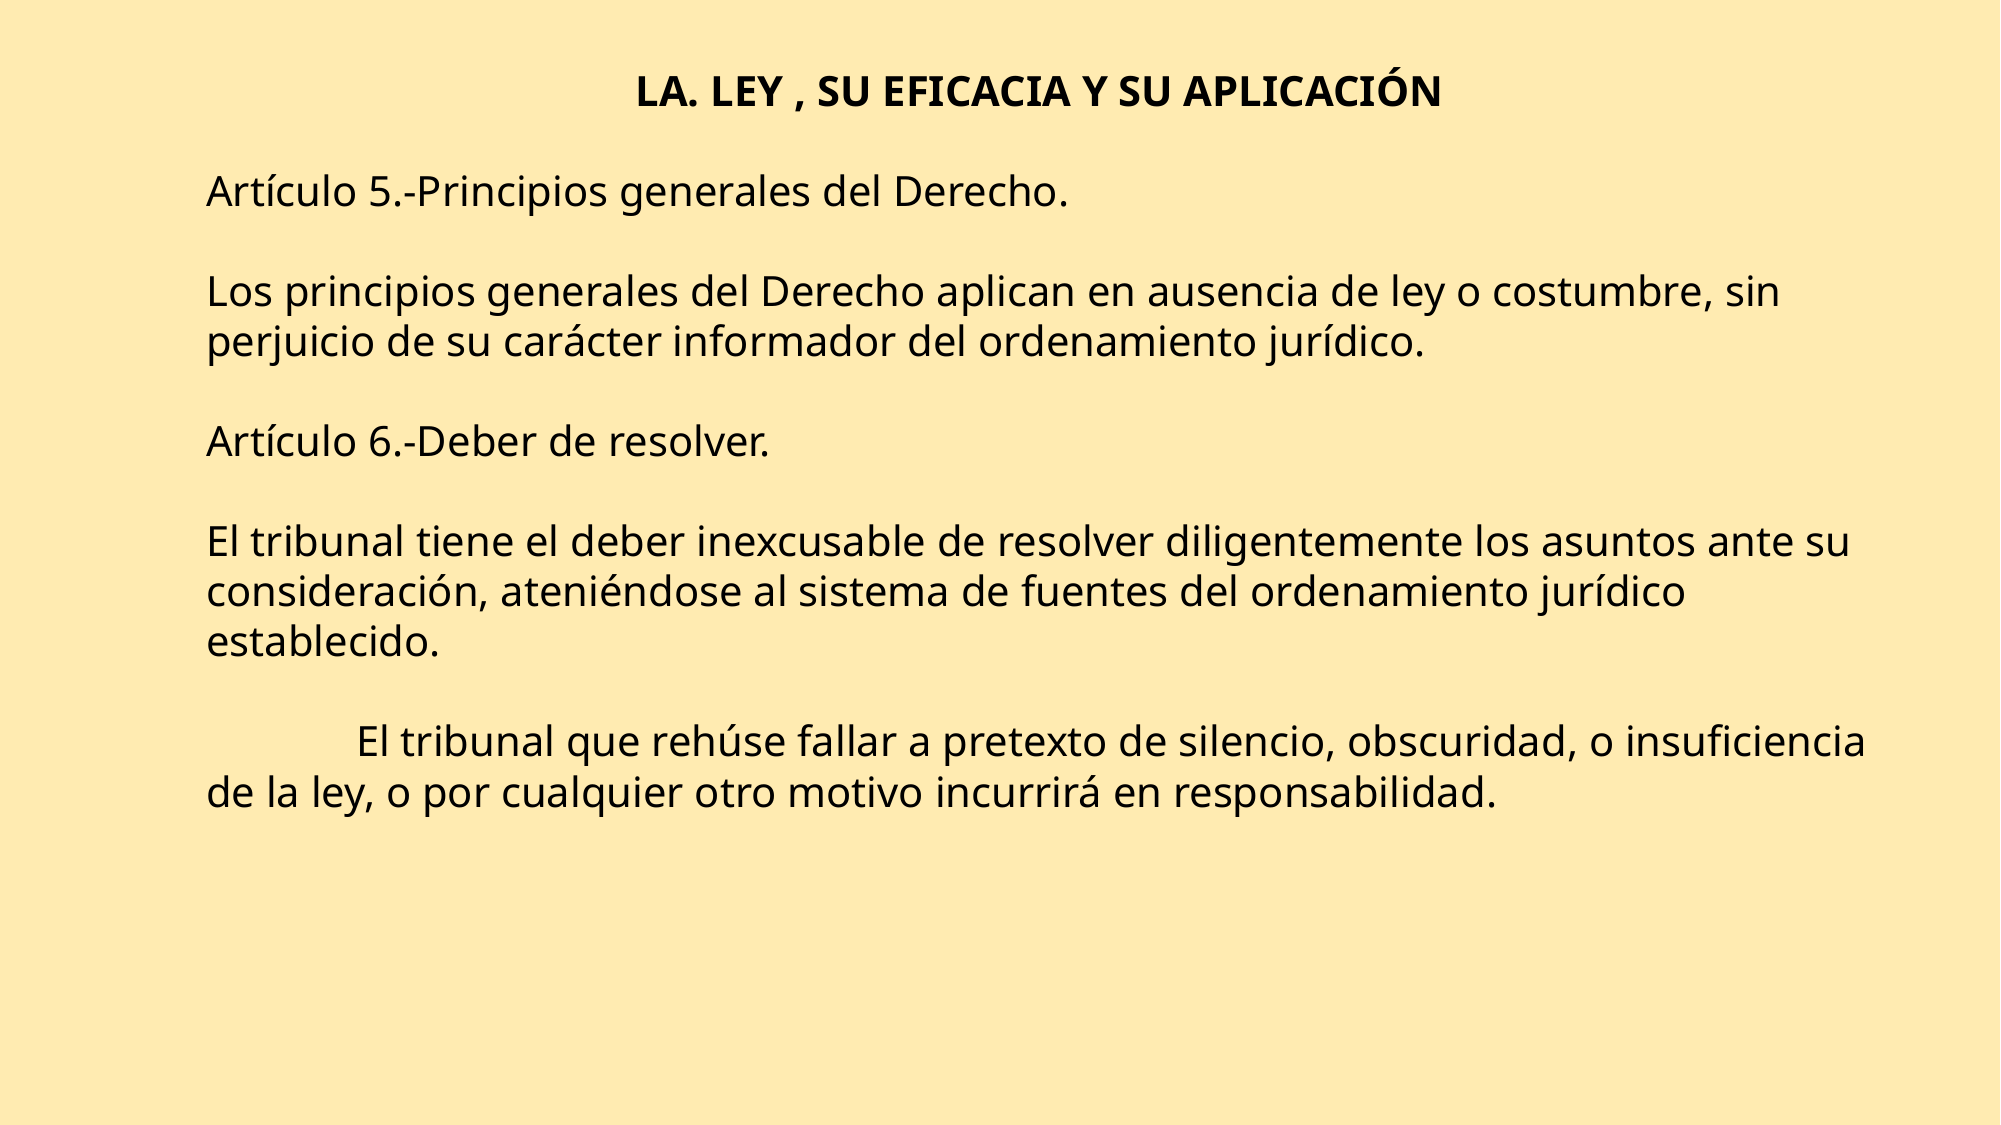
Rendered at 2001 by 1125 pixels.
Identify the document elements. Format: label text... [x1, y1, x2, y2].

text_box LA. LEY , SU EFICACIA Y SU APLICACIÓN Artículo 5.-Principios generales del Derecho. Los principios generales del Derecho aplican en ausencia de ley o costumbre, sin perjuicio de su carácter informador del ordenamiento jurídico. Artículo 6.-Deber de resolver. El tribunal tiene el deber inexcusable de resolver diligentemente los asuntos ante su consideración, ateniéndose al sistema de fuentes del ordenamiento jurídico establecido. El tribunal que rehúse fallar a pretexto de silencio, obscuridad, o insuficiencia de la ley, o por cualquier otro motivo incurrirá en responsabilidad. [191, 57, 1888, 963]
